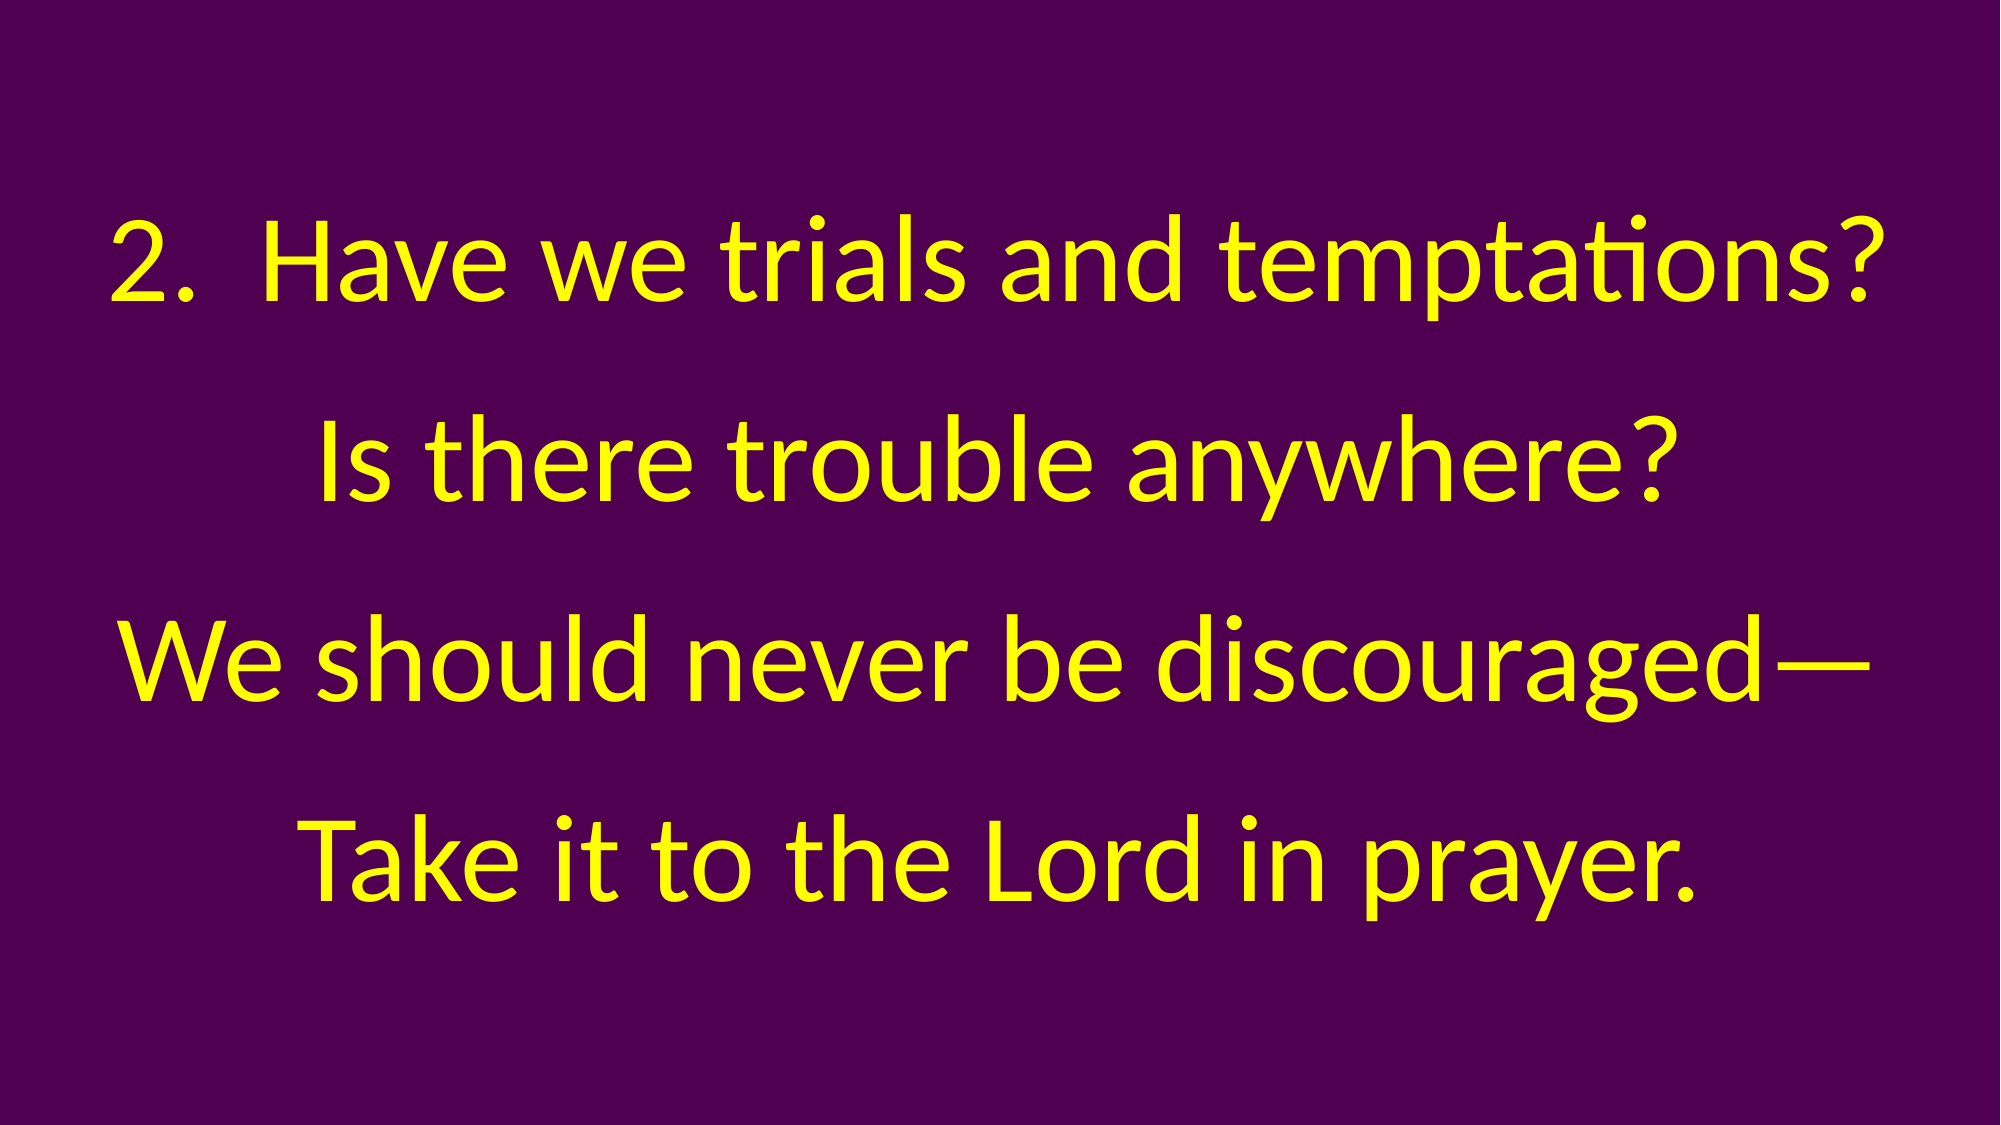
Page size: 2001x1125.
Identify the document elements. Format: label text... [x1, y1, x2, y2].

text_box 2. Have we trials and temptations? Is there trouble anywhere? We should never be discouraged— Take it to the Lord in prayer. [0, 169, 2000, 935]
